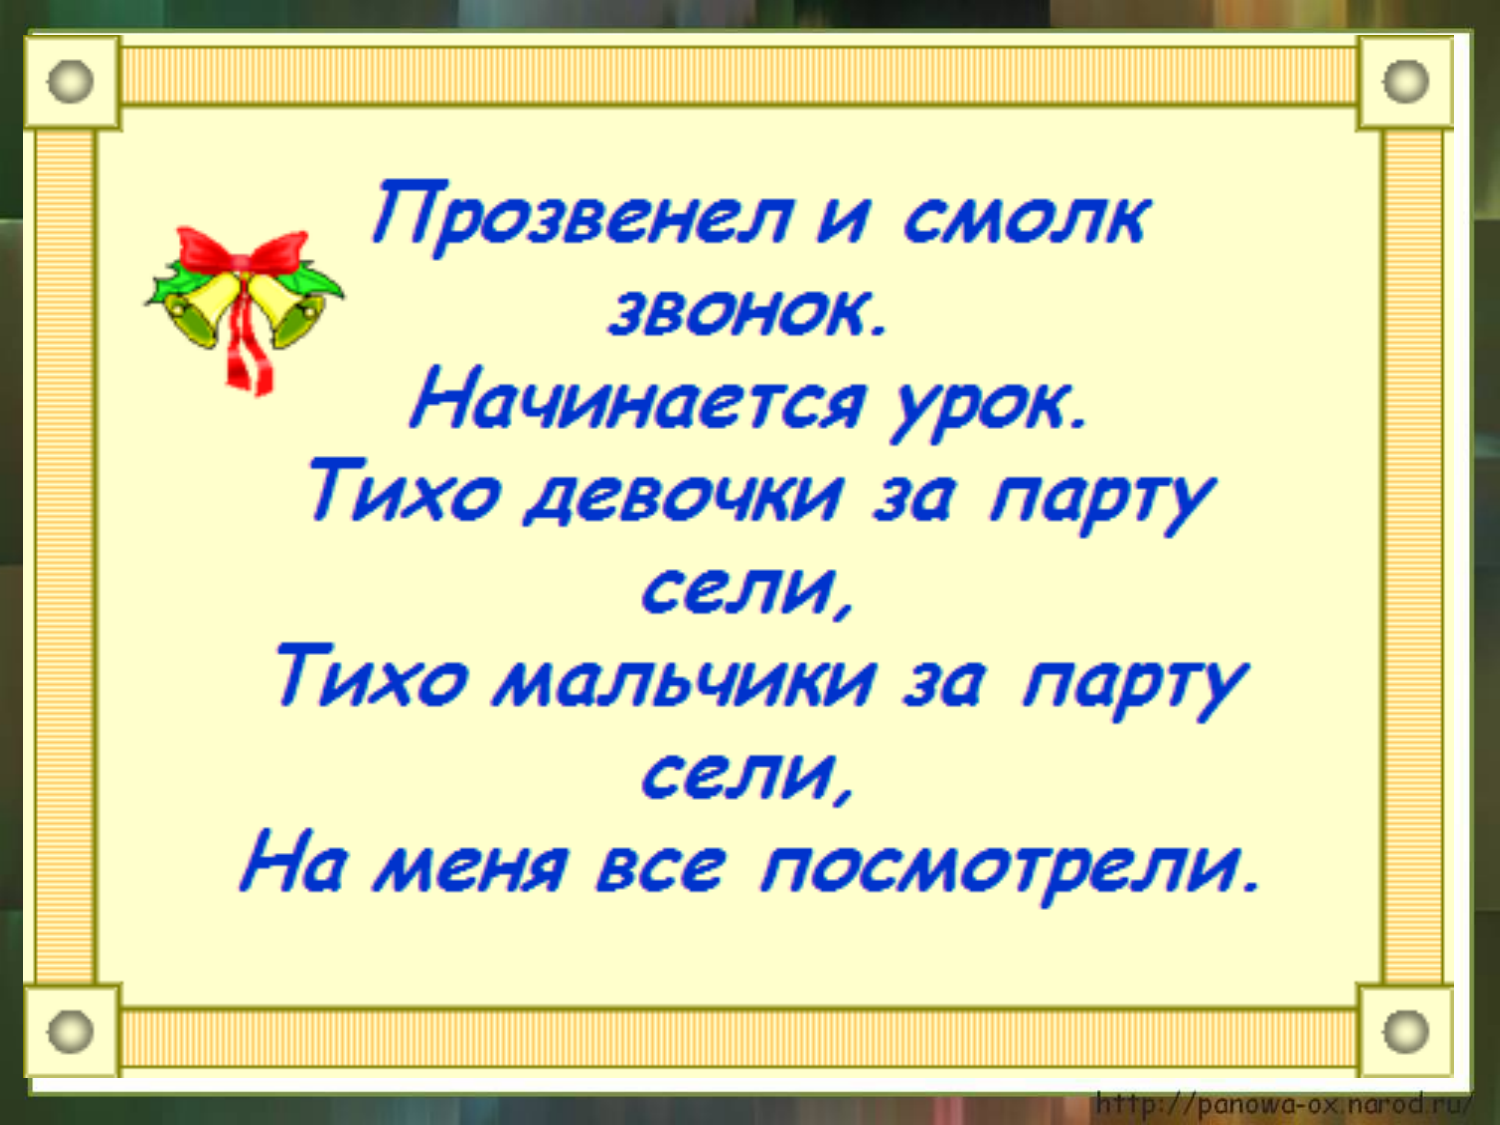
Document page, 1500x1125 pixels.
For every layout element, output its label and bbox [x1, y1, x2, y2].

picture [0, 0, 1500, 1125]
list [23, 34, 1454, 1079]
